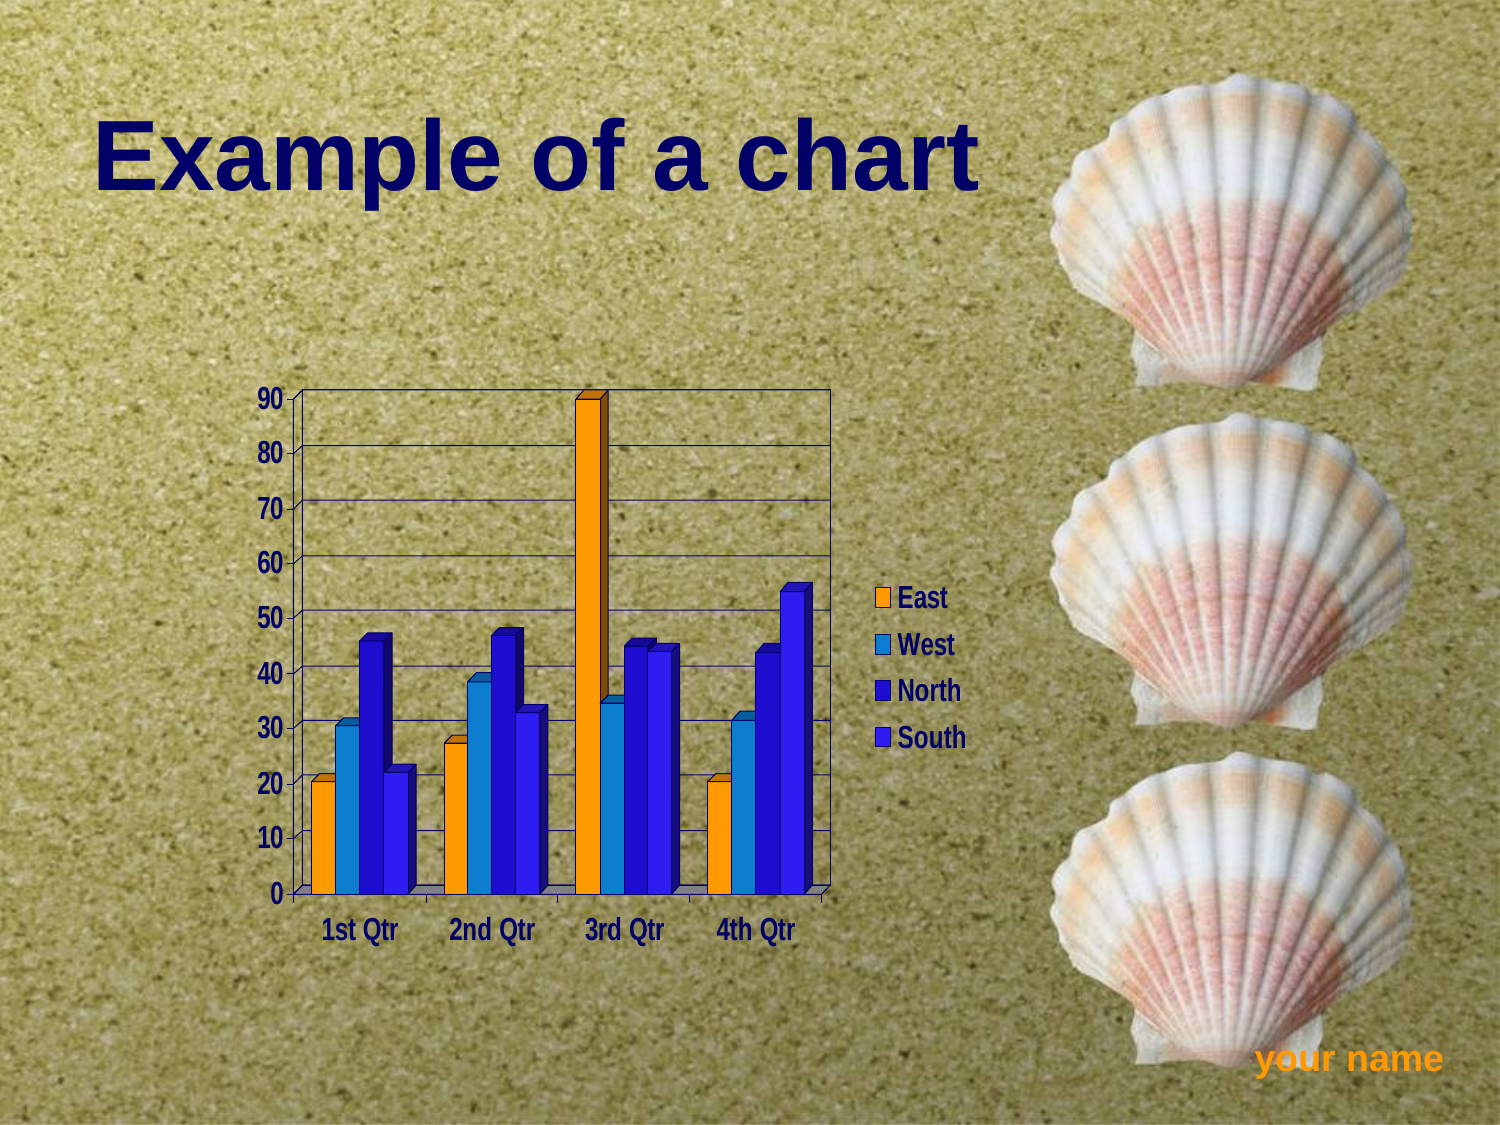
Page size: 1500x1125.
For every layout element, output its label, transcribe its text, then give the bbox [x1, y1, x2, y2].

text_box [211, 349, 982, 981]
title Example of a chart [75, 45, 999, 256]
picture [0, 0, 1500, 1125]
